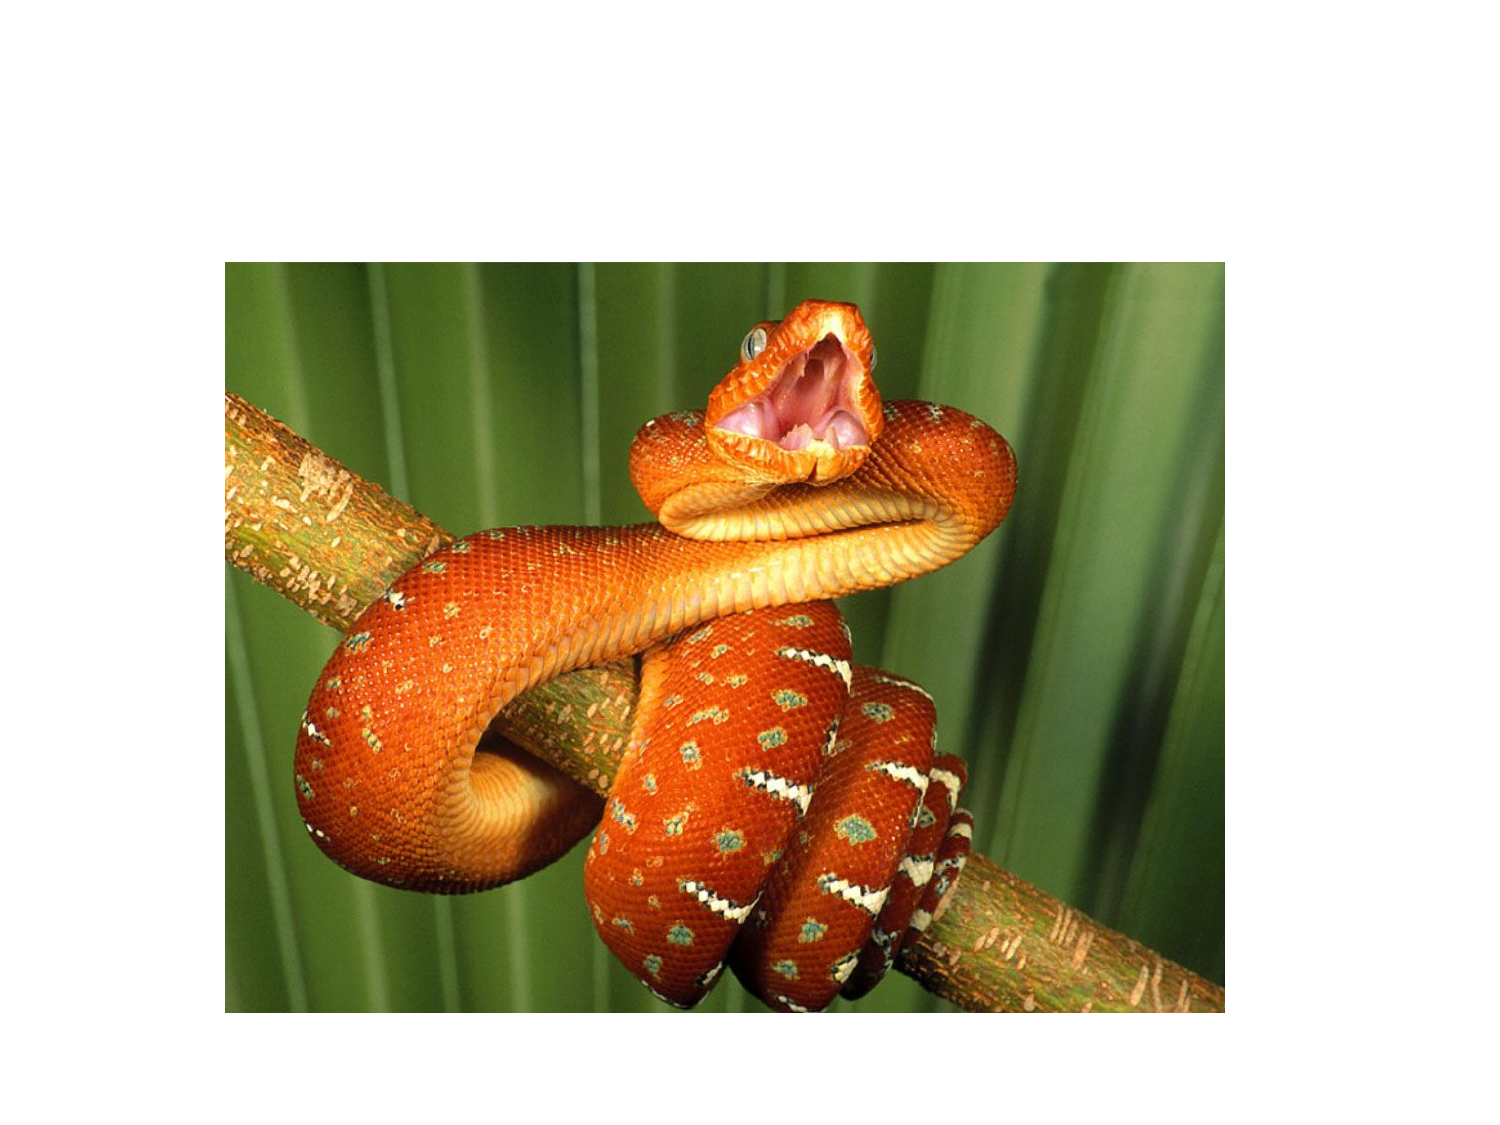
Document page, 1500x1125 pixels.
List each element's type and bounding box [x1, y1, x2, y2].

picture [224, 262, 1226, 1013]
